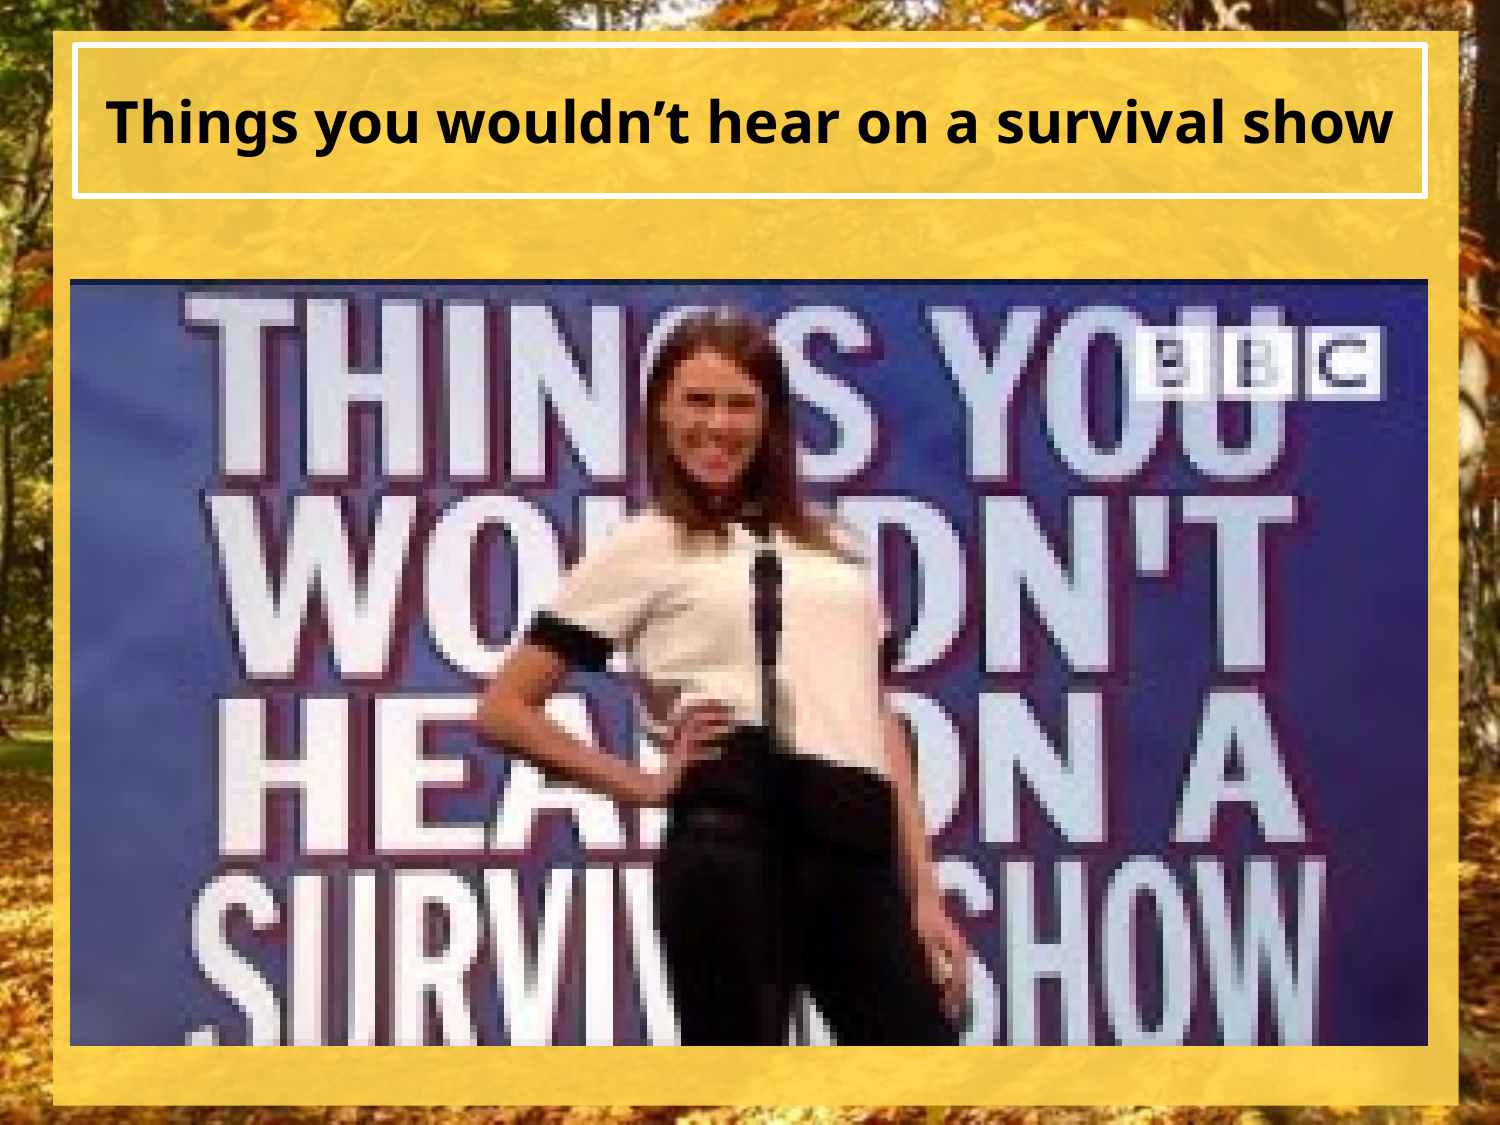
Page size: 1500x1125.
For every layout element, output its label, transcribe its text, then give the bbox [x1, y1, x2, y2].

picture [0, 0, 1500, 1125]
title Things you wouldn’t hear on a survival show [72, 42, 1428, 199]
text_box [69, 278, 1429, 1047]
